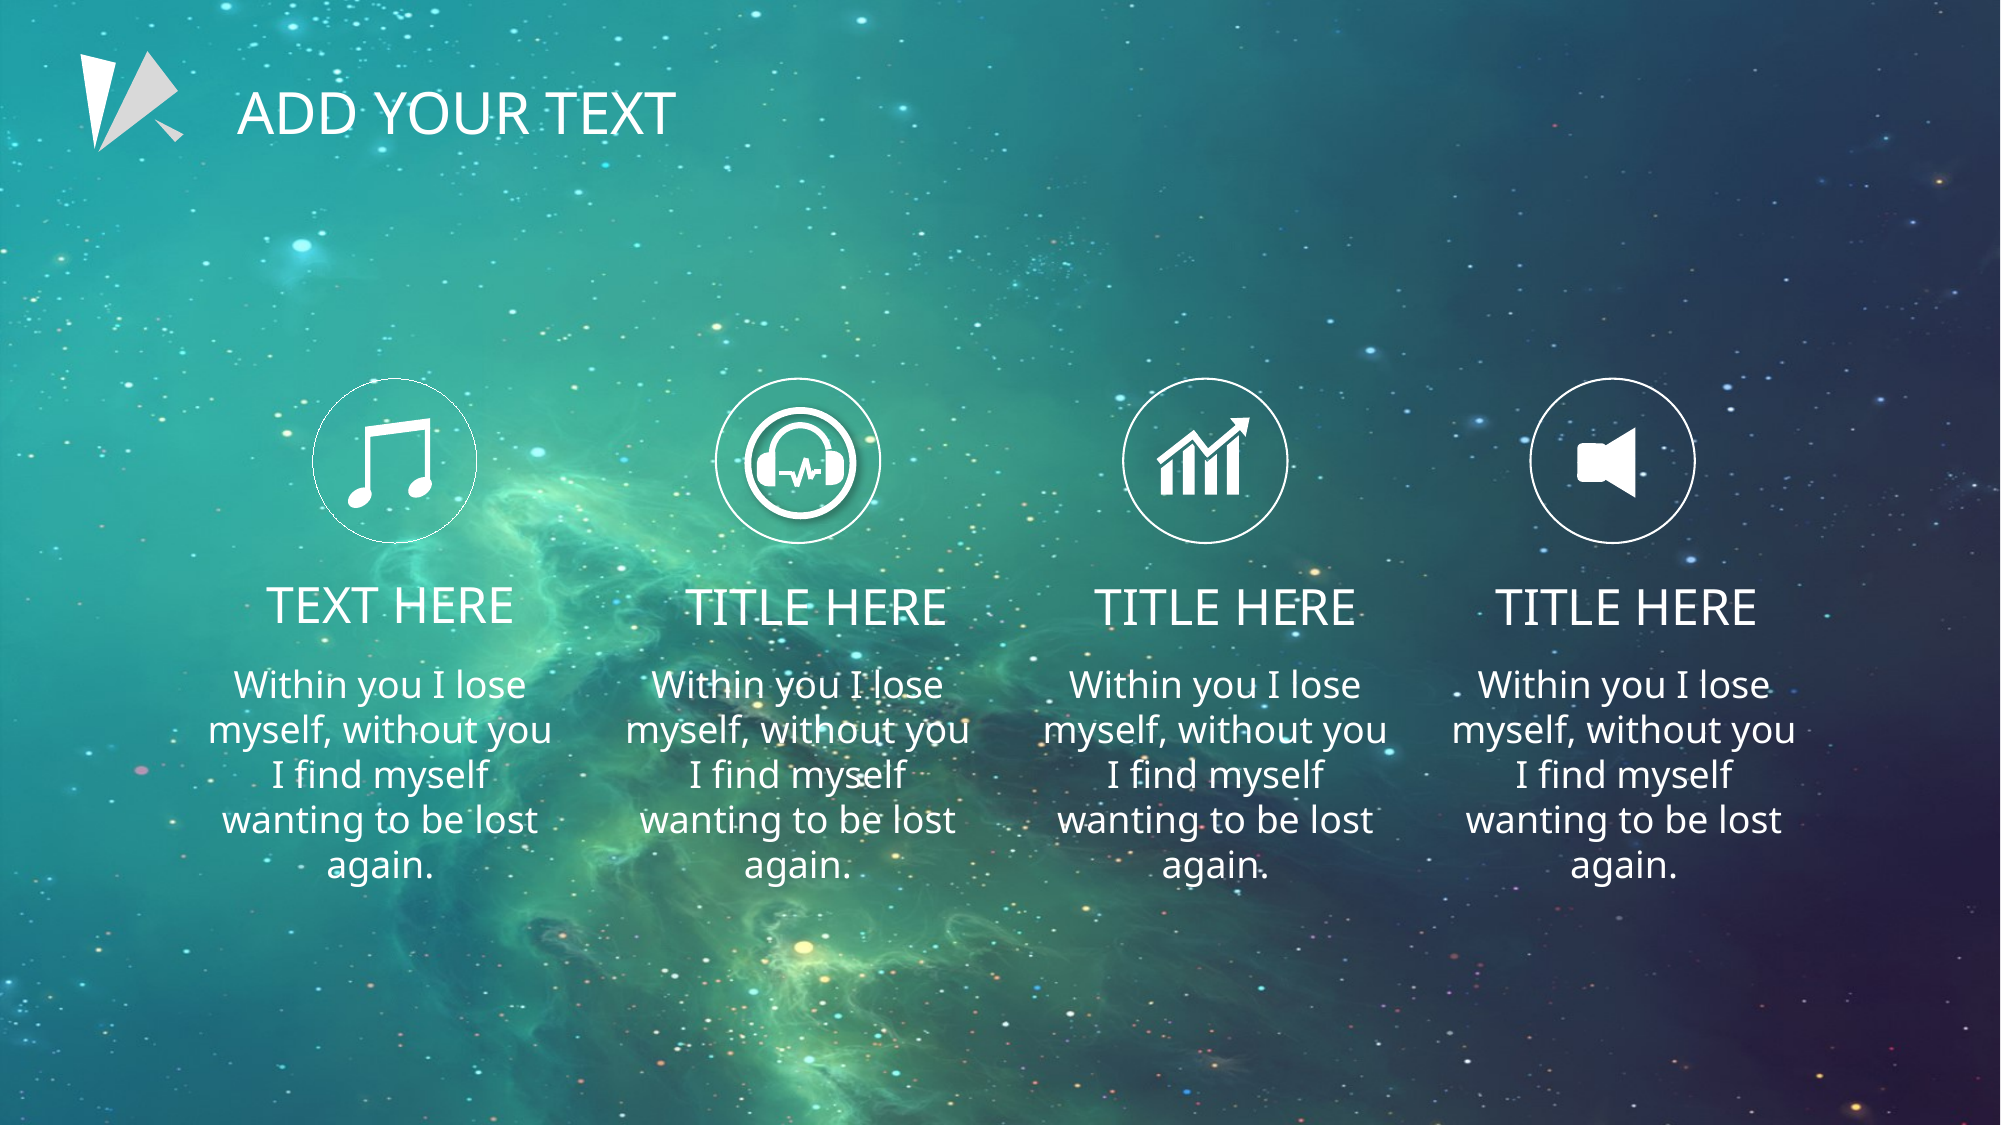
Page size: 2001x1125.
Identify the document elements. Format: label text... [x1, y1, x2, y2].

picture [0, 0, 2001, 1125]
text_box Within you I lose myself, without you I find myself wanting to be lost again. [1431, 654, 1817, 894]
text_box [1577, 427, 1636, 498]
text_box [346, 422, 434, 507]
text_box Within you I lose myself, without you I find myself wanting to be lost again. [187, 654, 573, 894]
text_box TITLE HERE [1480, 567, 1774, 643]
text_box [69, 57, 175, 146]
text_box Within you I lose myself, without you I find myself wanting to be lost again. [1023, 654, 1408, 894]
text_box [312, 378, 477, 544]
text_box TEXT HERE [251, 565, 531, 641]
text_box [1123, 378, 1288, 544]
text_box TITLE HERE [670, 567, 964, 643]
text_box ADD YOUR TEXT [222, 68, 742, 154]
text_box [1157, 422, 1257, 495]
text_box TITLE HERE [1080, 567, 1373, 643]
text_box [744, 406, 857, 520]
text_box [1530, 378, 1695, 544]
text_box Within you I lose myself, without you I find myself wanting to be lost again. [605, 654, 991, 894]
text_box [715, 378, 881, 544]
